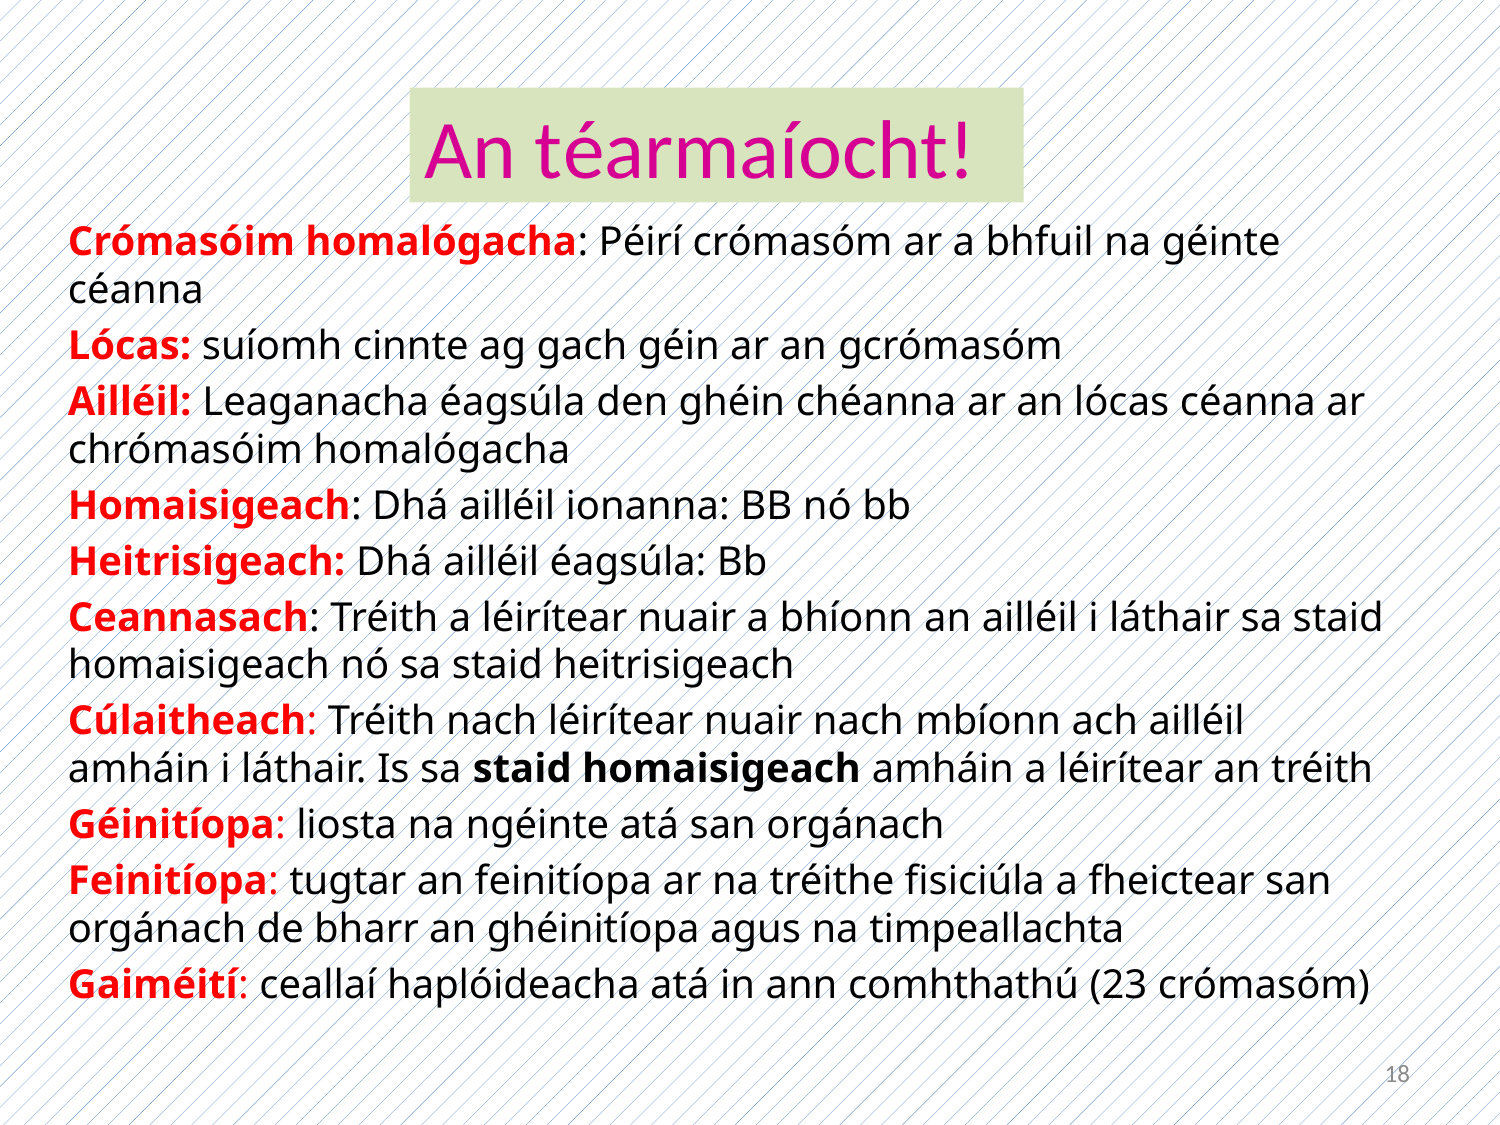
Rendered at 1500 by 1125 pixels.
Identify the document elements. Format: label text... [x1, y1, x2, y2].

text_box Crómasóim homalógacha: Péirí crómasóm ar a bhfuil na géinte céanna Lócas: suíomh cinnte ag gach géin ar an gcrómasóm Ailléil: Leaganacha éagsúla den ghéin chéanna ar an lócas céanna ar chrómasóim homalógacha Homaisigeach: Dhá ailléil ionanna: BB nó bb Heitrisigeach: Dhá ailléil éagsúla: Bb Ceannasach: Tréith a léirítear nuair a bhíonn an ailléil i láthair sa staid homaisigeach nó sa staid heitrisigeach Cúlaitheach: Tréith nach léirítear nuair nach mbíonn ach ailléil amháin i láthair. Is sa staid homaisigeach amháin a léirítear an tréith Géinitíopa: liosta na ngéinte atá san orgánach Feinitíopa: tugtar an feinitíopa ar na tréithe fisiciúla a fheictear san orgánach de bharr an ghéinitíopa agus na timpeallachta Gaiméití: ceallaí haplóideacha atá in ann comhthathú (23 crómasóm) [53, 208, 1400, 1094]
text_box An téarmaíocht! [409, 87, 1024, 203]
slide_number 18 [1074, 1042, 1425, 1103]
